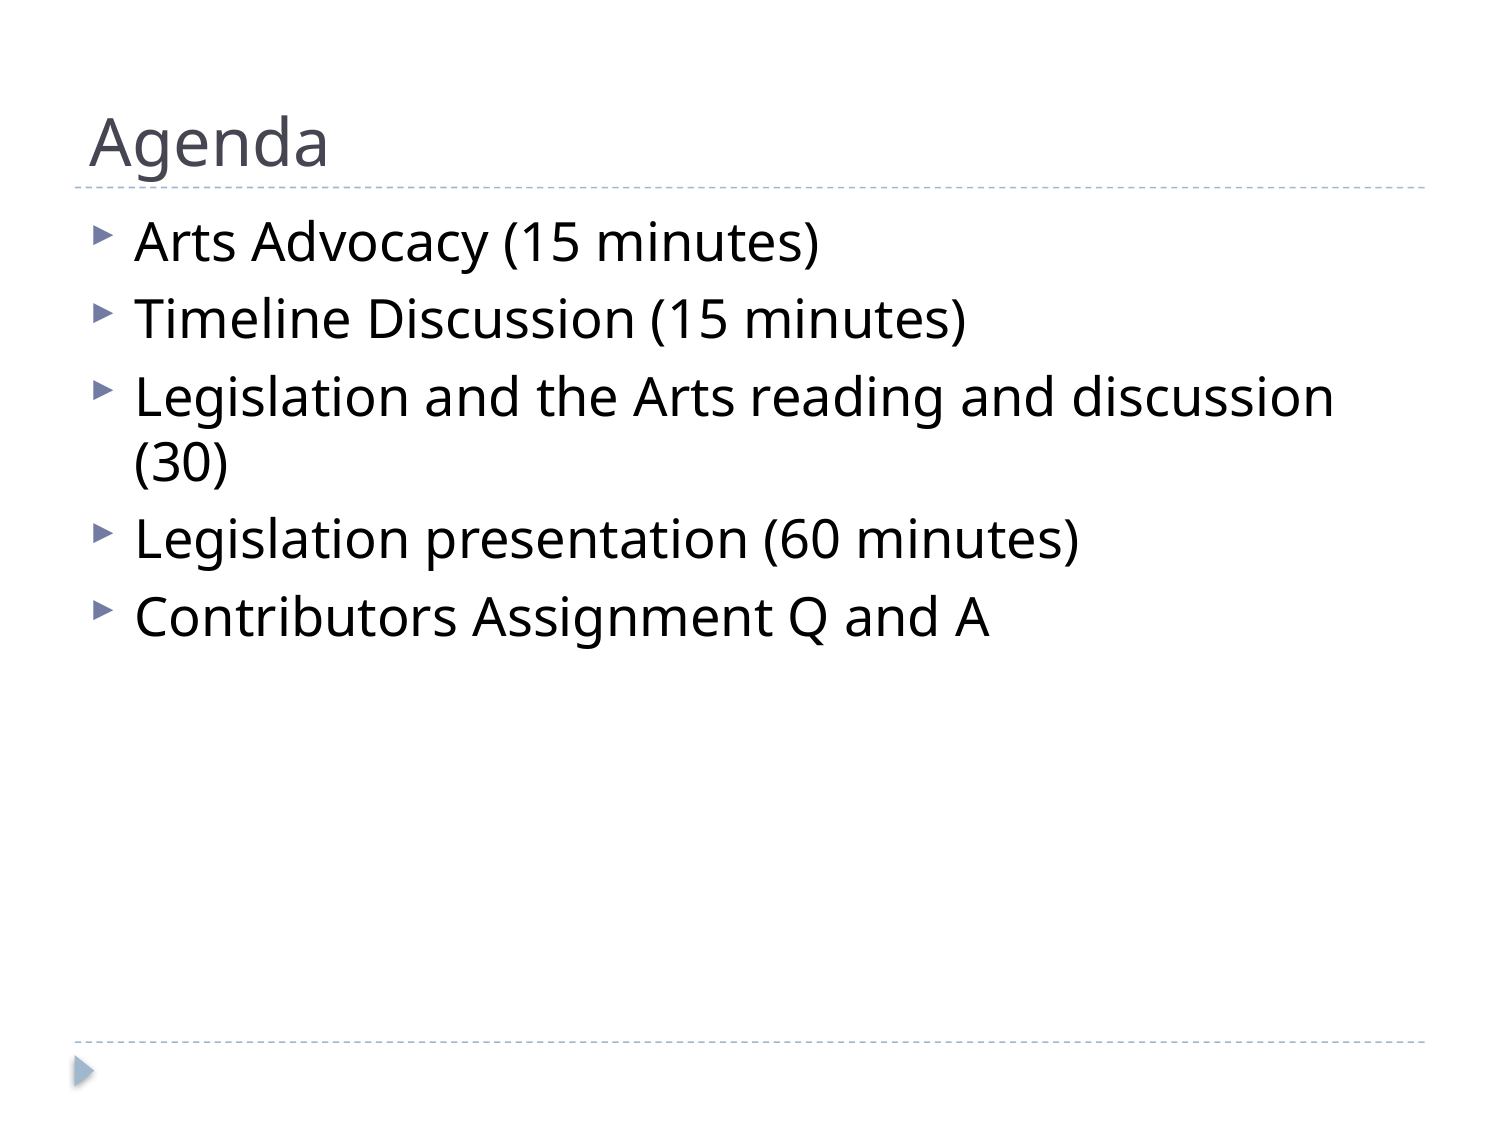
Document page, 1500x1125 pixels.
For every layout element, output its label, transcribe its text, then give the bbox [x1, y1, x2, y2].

title Agenda [75, 24, 1425, 188]
list Arts Advocacy (15 minutes) Timeline Discussion (15 minutes) Legislation and the Arts reading and discussion (30) Legislation presentation (60 minutes) Contributors Assignment Q and A [75, 200, 1425, 1010]
